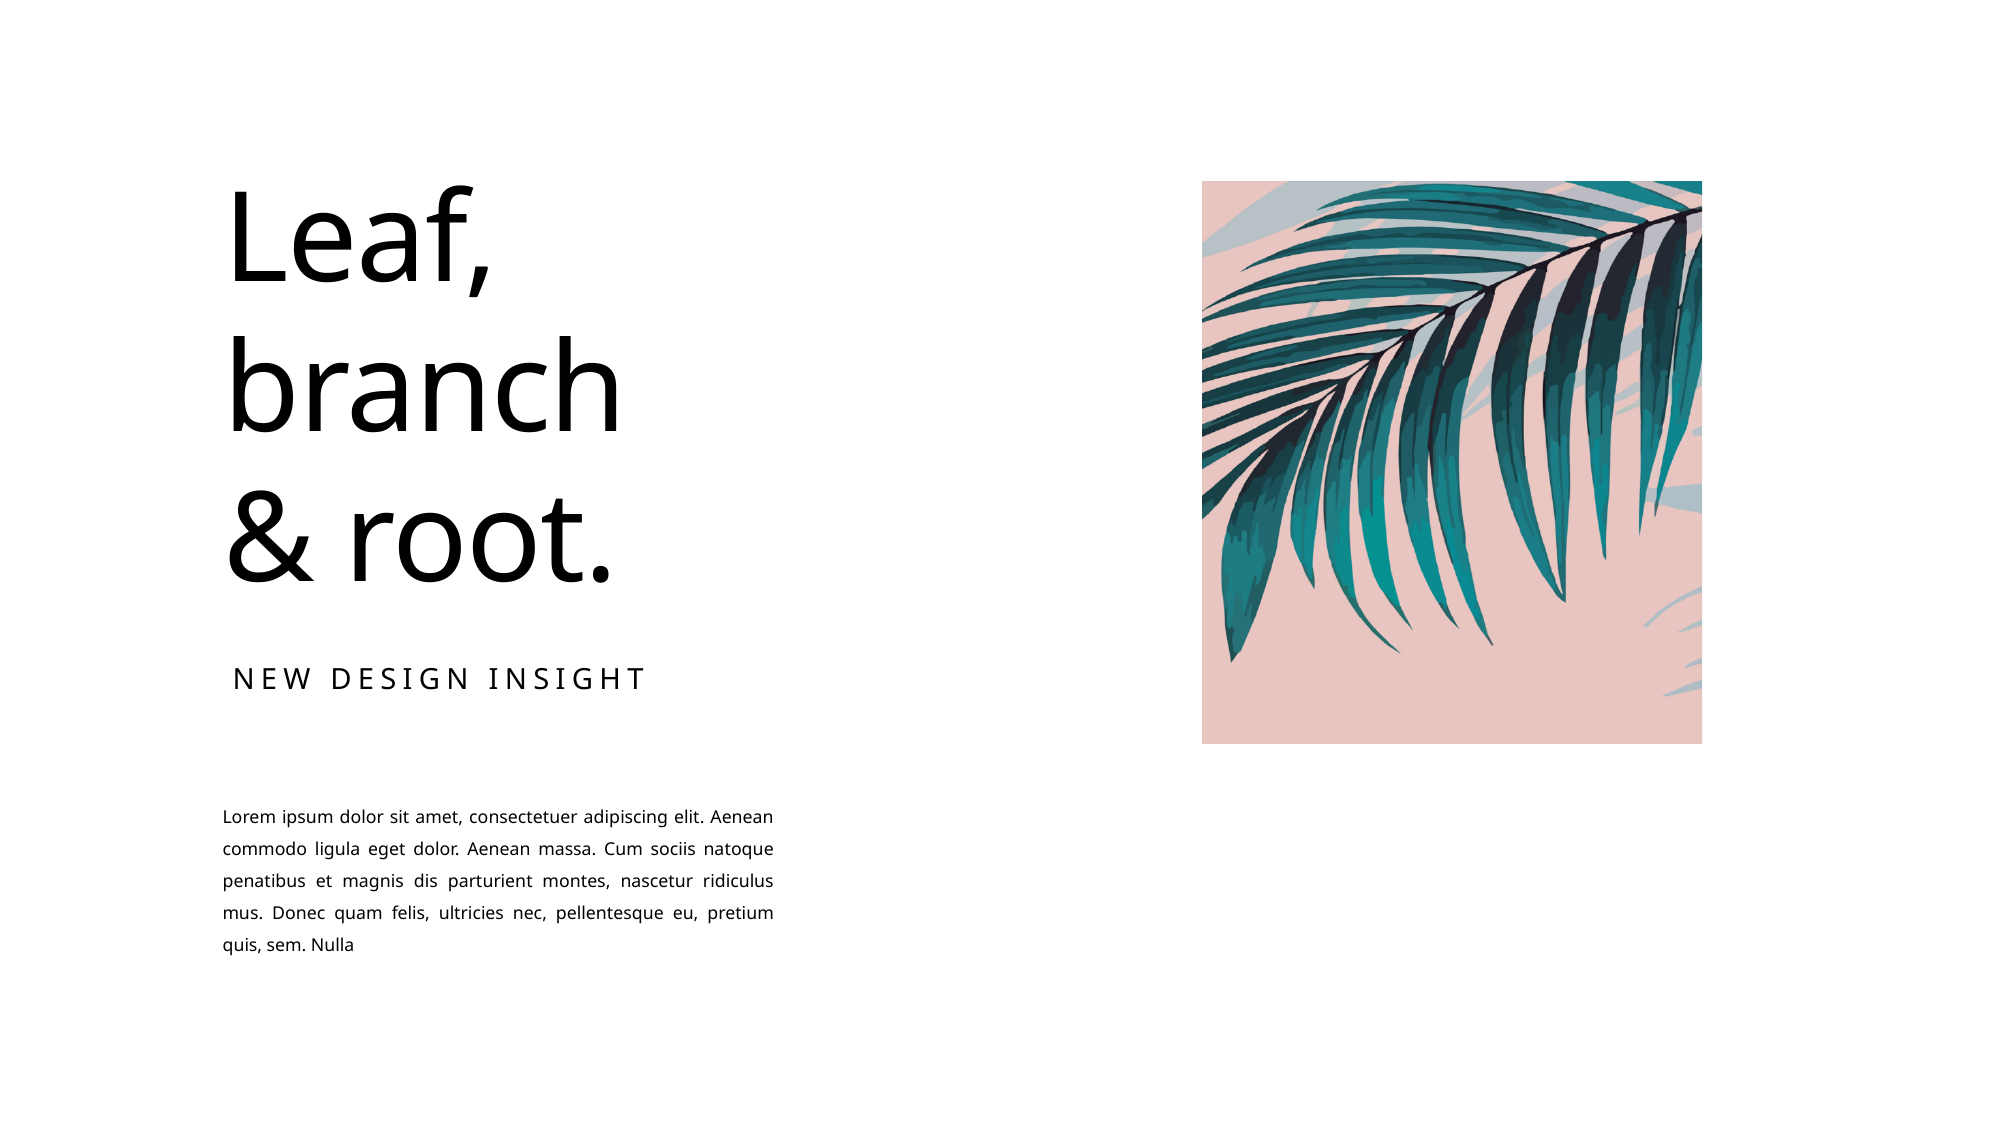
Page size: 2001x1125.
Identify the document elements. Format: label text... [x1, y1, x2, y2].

text_box Leaf, branch & root. [208, 148, 999, 614]
picture [999, 0, 2000, 1125]
text_box NEW DESIGN INSIGHT [217, 653, 660, 703]
text_box Lorem ipsum dolor sit amet, consectetuer adipiscing elit. Aenean commodo ligula eget dolor. Aenean massa. Cum sociis natoque penatibus et magnis dis parturient montes, nascetur ridiculus mus. Donec quam felis, ultricies nec, pellentesque eu, pretium quis, sem. Nulla [207, 787, 789, 963]
